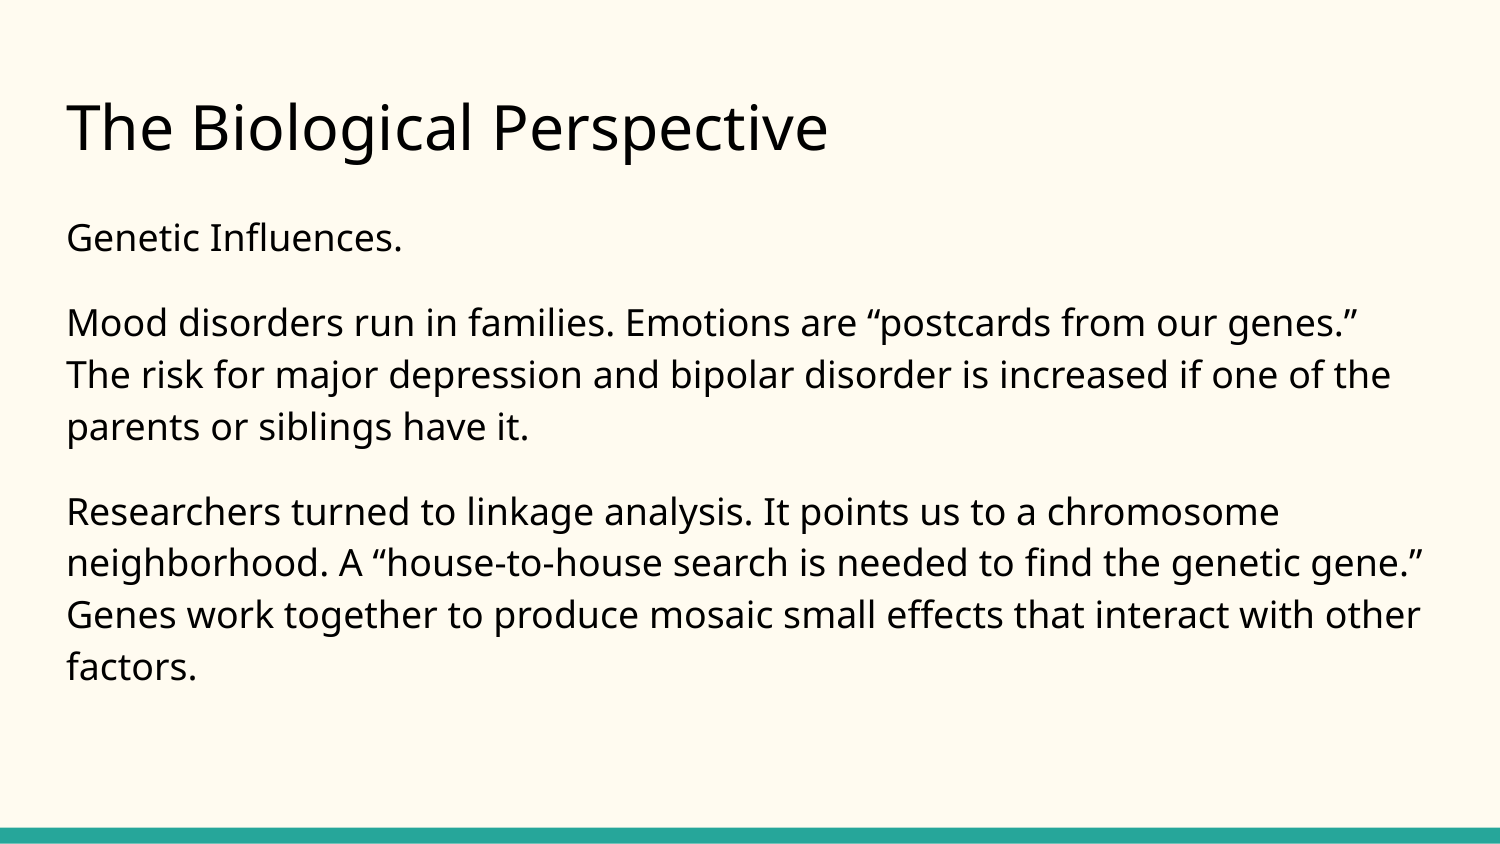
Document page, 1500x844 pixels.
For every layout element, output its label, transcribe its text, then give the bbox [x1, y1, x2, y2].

title The Biological Perspective [51, 72, 1449, 174]
list Genetic Influences. Mood disorders run in families. Emotions are “postcards from our genes.” The risk for major depression and bipolar disorder is increased if one of the parents or siblings have it. Researchers turned to linkage analysis. It points us to a chromosome neighborhood. A “house-to-house search is needed to find the genetic gene.” Genes work together to produce mosaic small effects that interact with other factors. [51, 192, 1449, 750]
